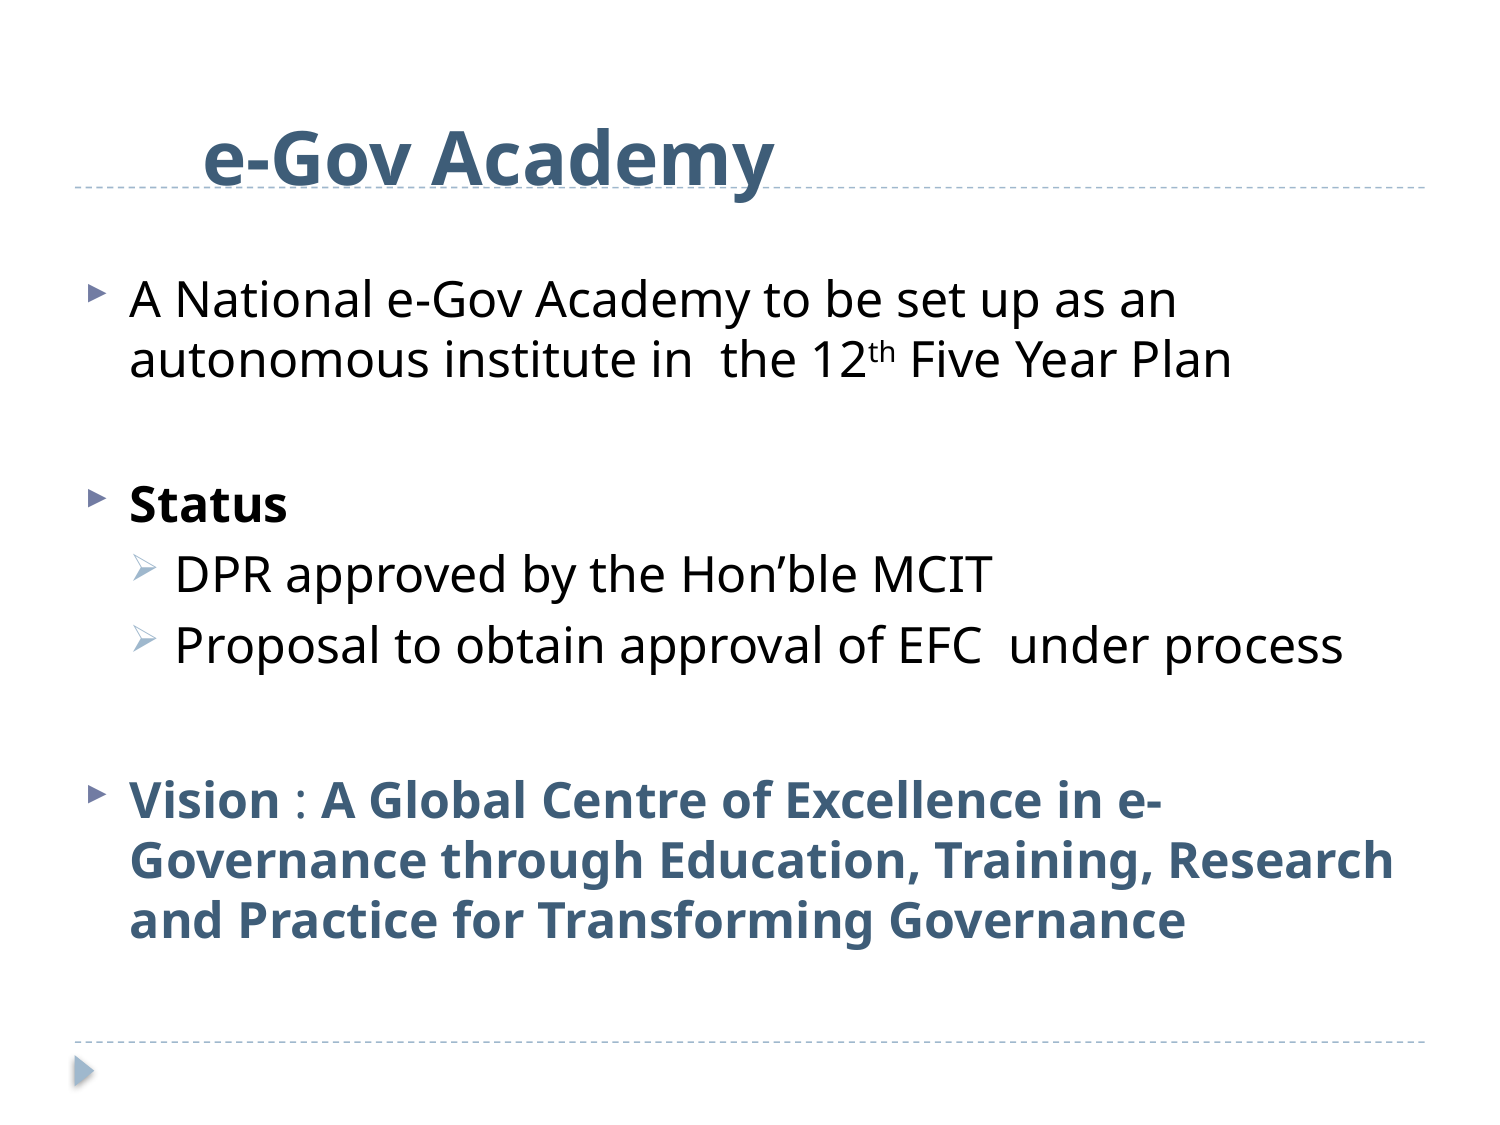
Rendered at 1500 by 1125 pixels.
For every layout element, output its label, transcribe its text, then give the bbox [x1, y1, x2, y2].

list A National e-Gov Academy to be set up as an autonomous institute in the 12th Five Year Plan Status DPR approved by the Hon’ble MCIT Proposal to obtain approval of EFC under process Vision : A Global Centre of Excellence in e-Governance through Education, Training, Research and Practice for Transforming Governance [70, 187, 1451, 1043]
title e-Gov Academy [187, 62, 1313, 187]
